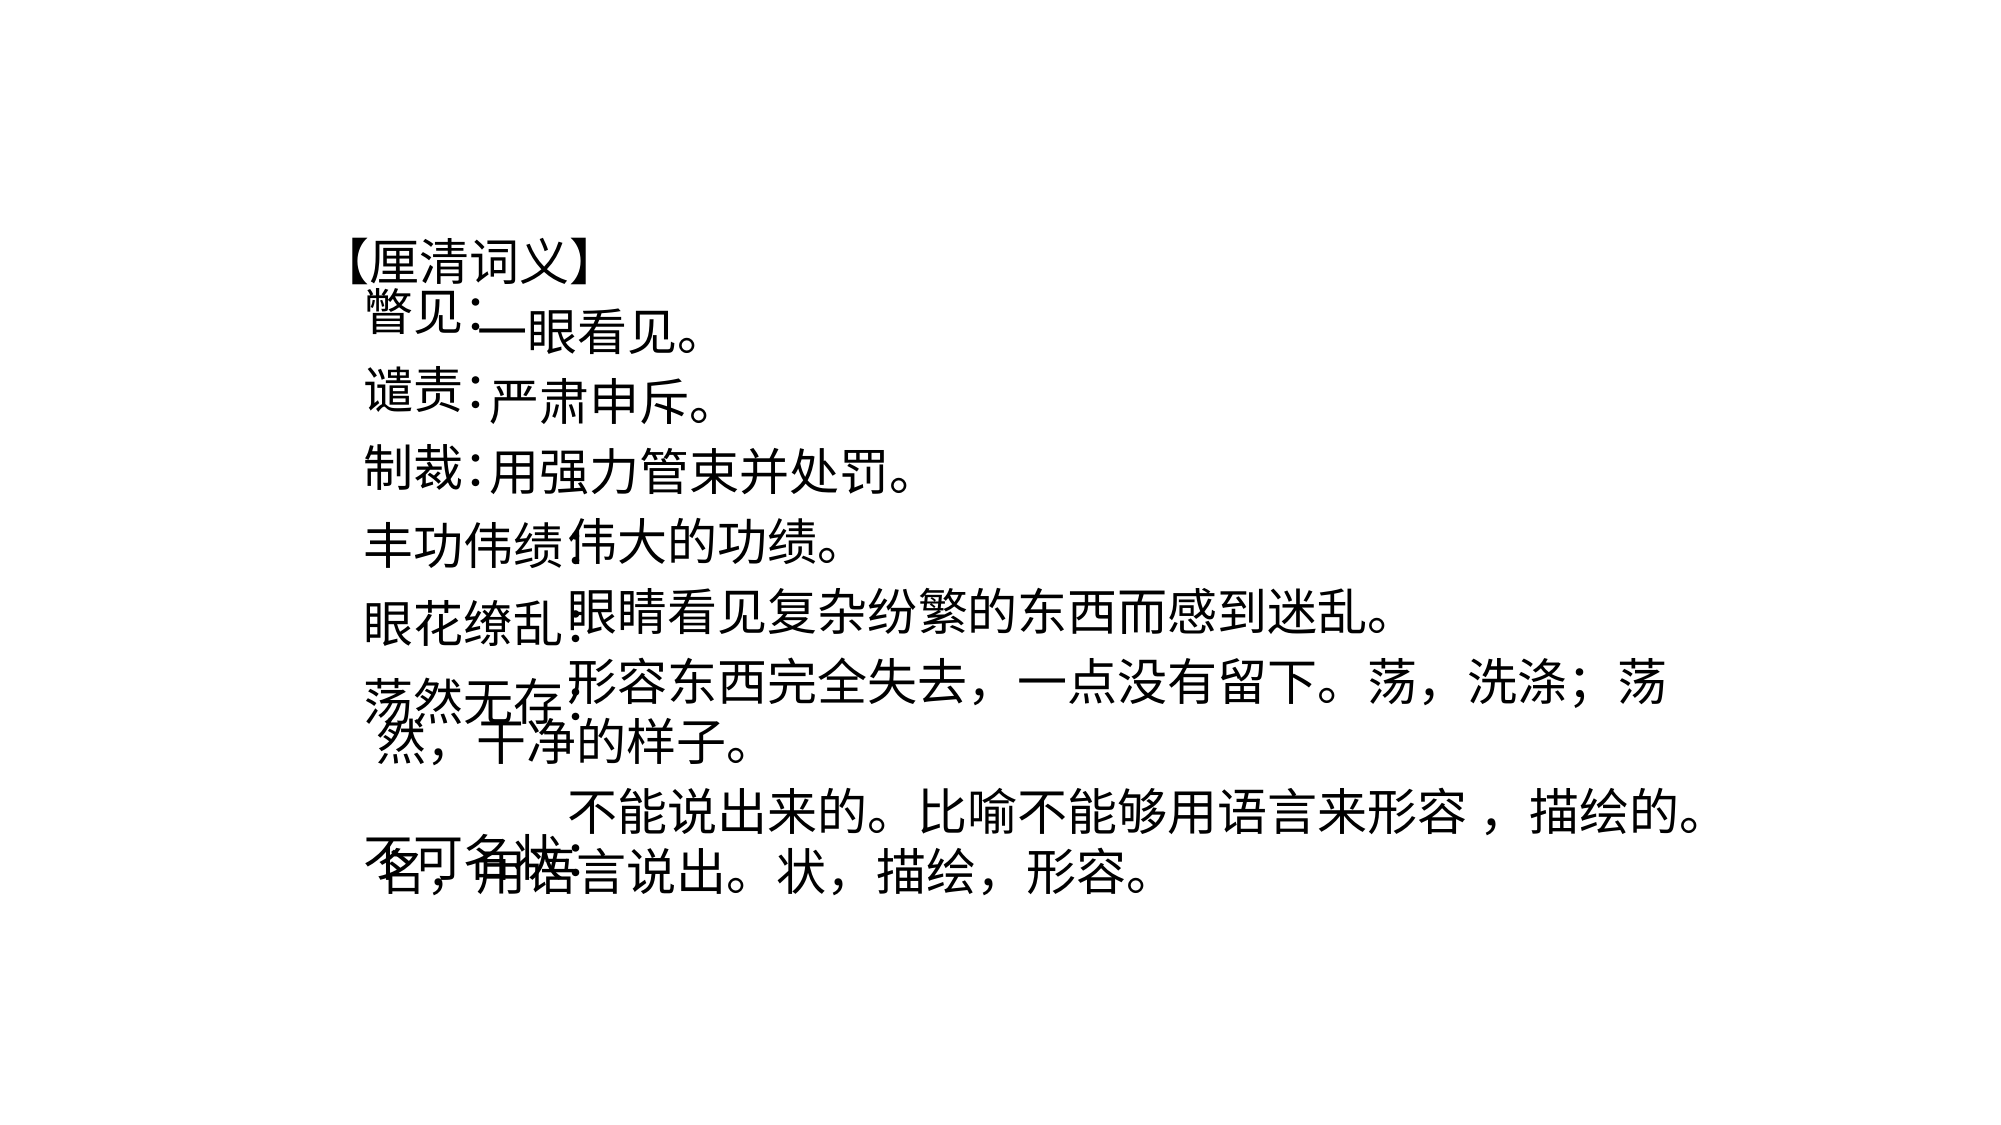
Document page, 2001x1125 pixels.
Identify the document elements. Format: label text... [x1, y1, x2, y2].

list 【厘清词义】 一眼看见。 严肃申斥。 用强力管束并处罚。 伟大的功绩。 眼睛看见复杂纷繁的东西而感到迷乱。 形容东西完全失去，一点没有留下。荡，洗涤；荡然，干净的样子。 不能说出来的。比喻不能够用语言来形容 ，描绘的。名，用语言说出。状，描绘，形容。 [304, 222, 1696, 908]
text_box 瞥见： 谴责： 制裁： 丰功伟绩： 眼花缭乱： 荡然无存： 不可名状： [232, 254, 666, 894]
